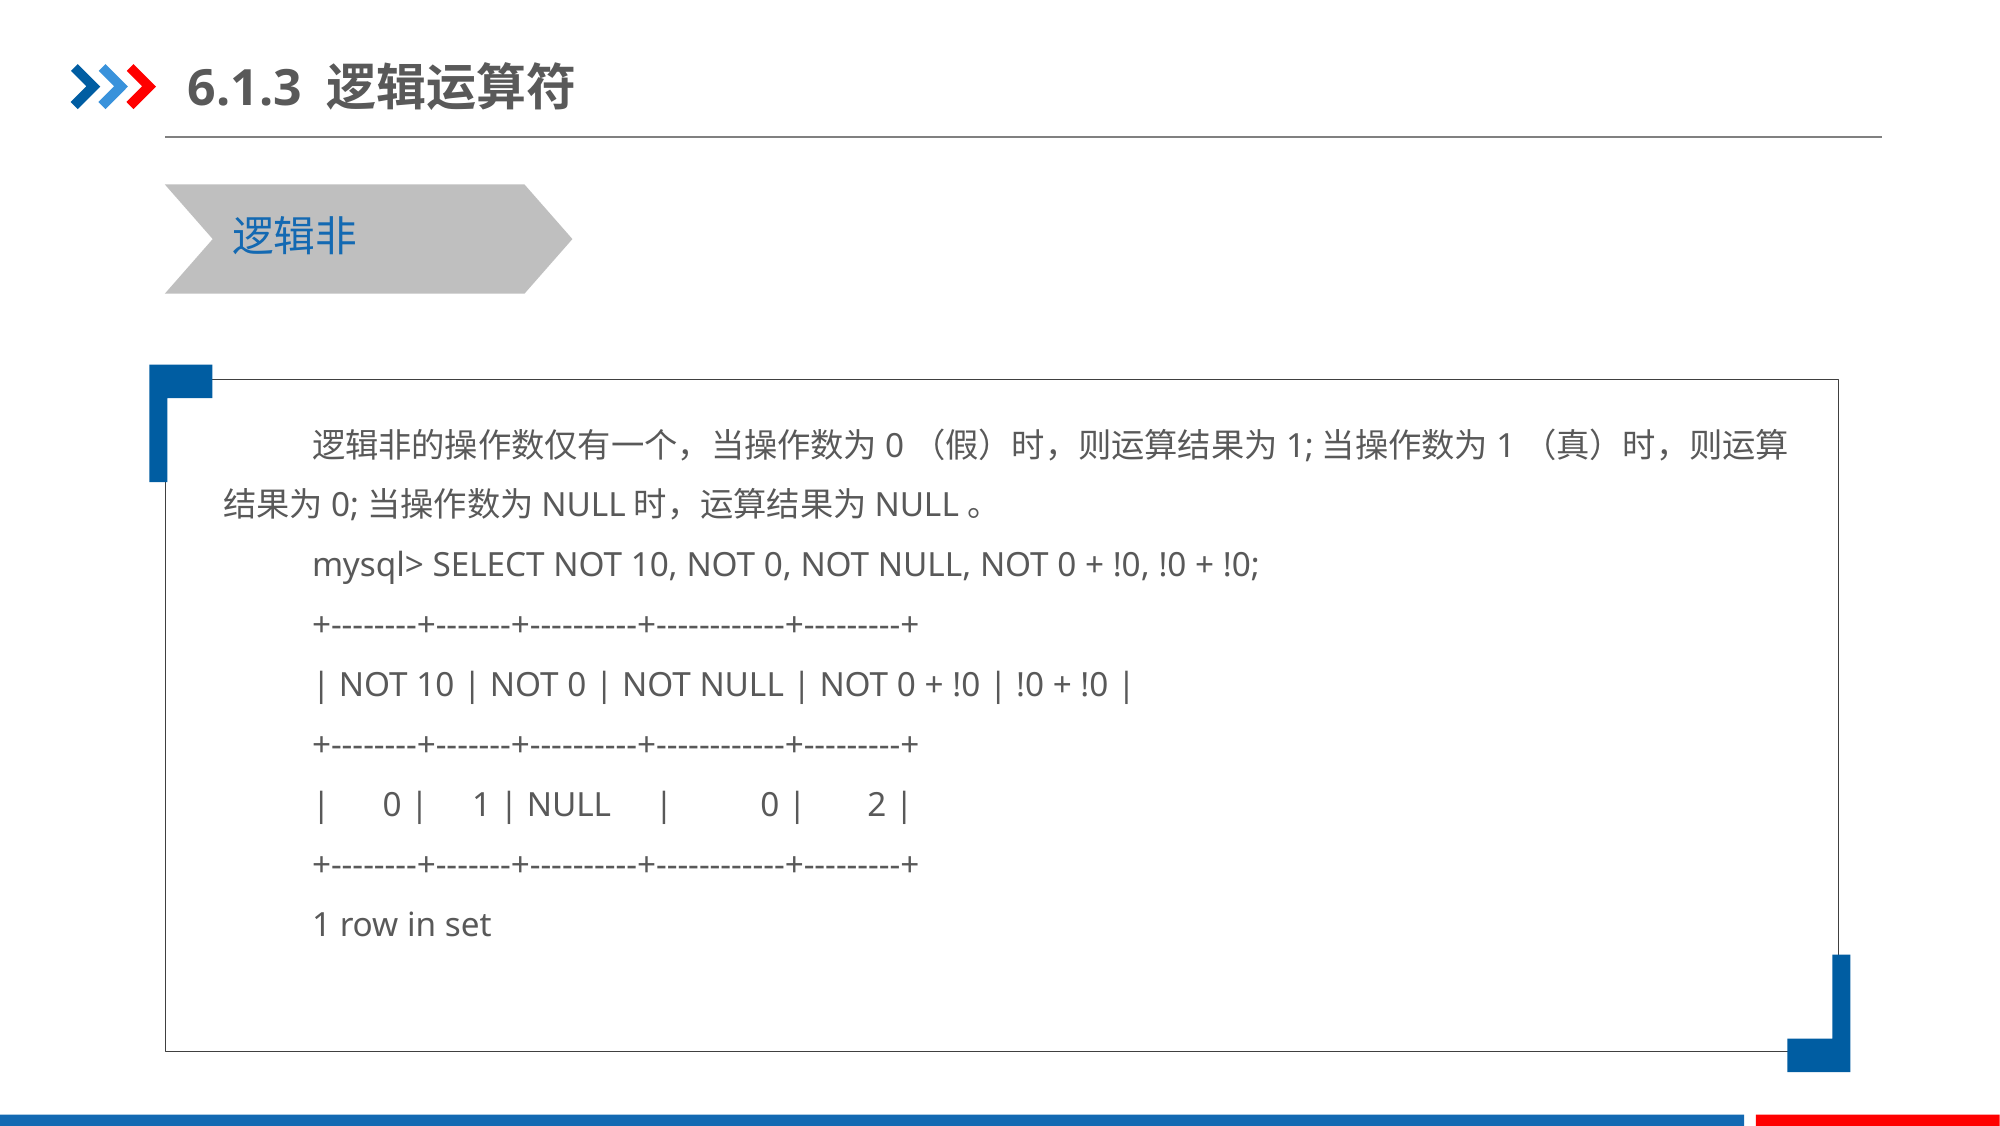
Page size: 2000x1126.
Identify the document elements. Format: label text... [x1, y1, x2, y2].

text_box 6.1.3 逻辑运算符 [187, 43, 827, 127]
text_box [147, 363, 215, 484]
text_box [164, 184, 573, 294]
text_box [163, 378, 1841, 1053]
text_box 逻辑非 [217, 202, 373, 267]
text_box [1785, 953, 1852, 1074]
